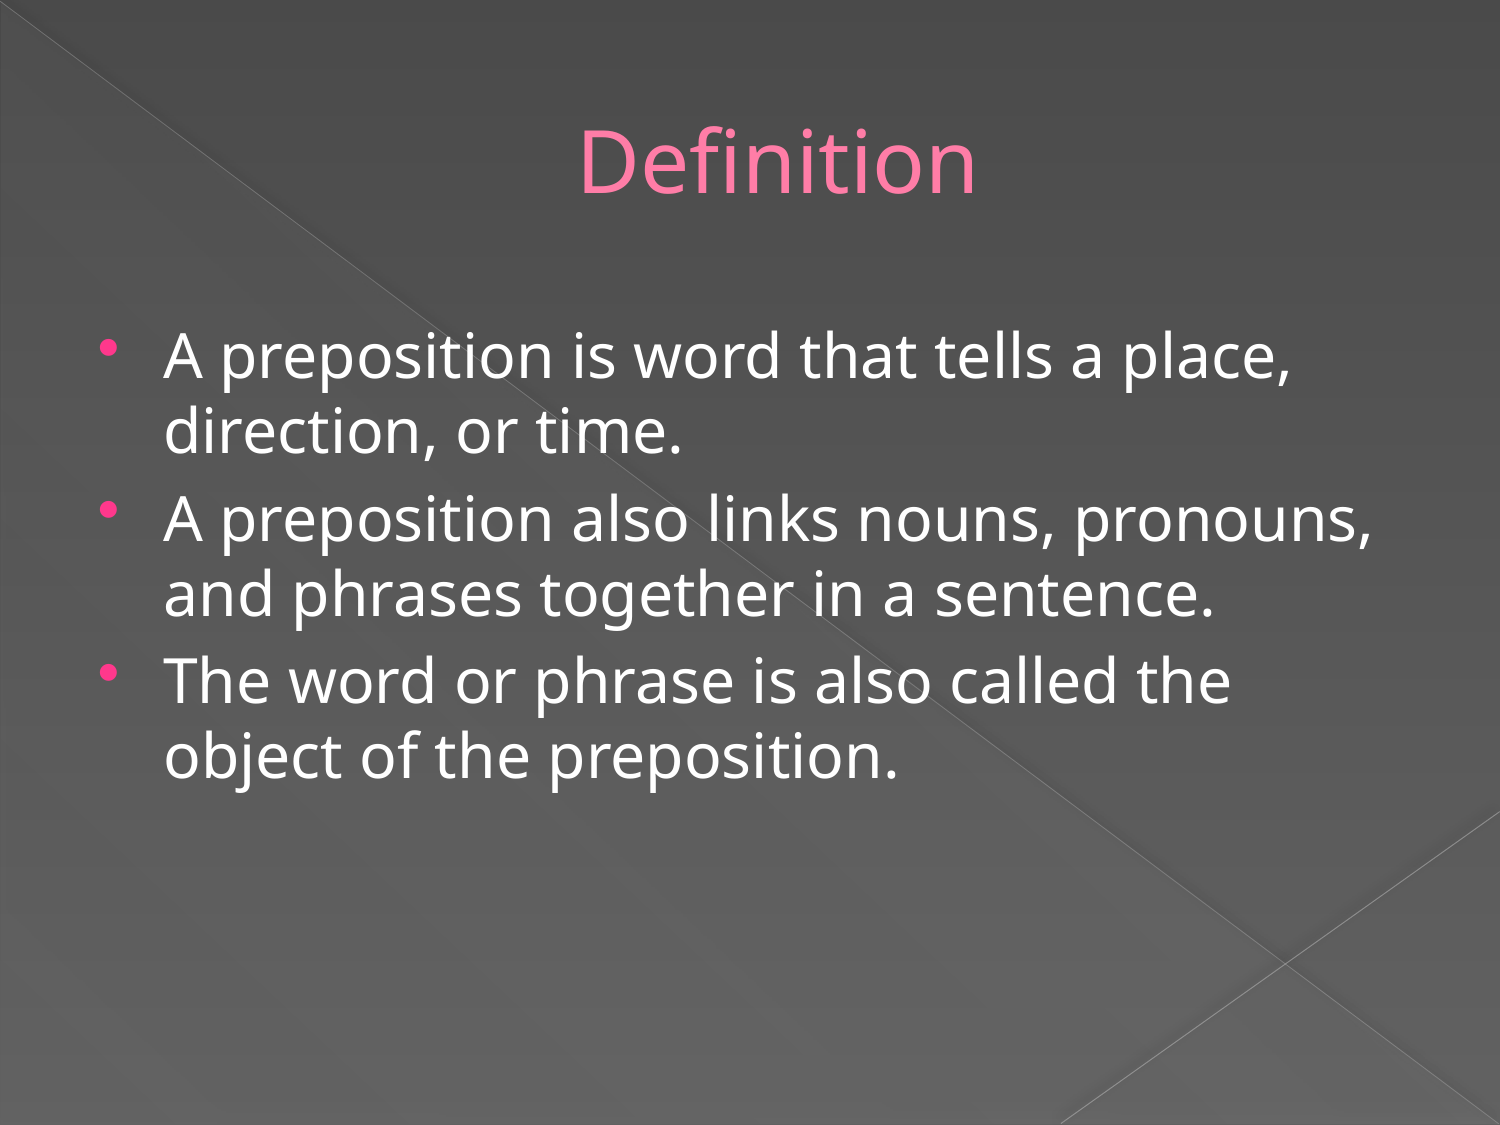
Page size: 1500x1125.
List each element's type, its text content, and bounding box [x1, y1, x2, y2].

list A preposition is word that tells a place, direction, or time. A preposition also links nouns, pronouns, and phrases together in a sentence. The word or phrase is also called the object of the preposition. [75, 308, 1425, 1059]
title Definition [75, 43, 1425, 274]
